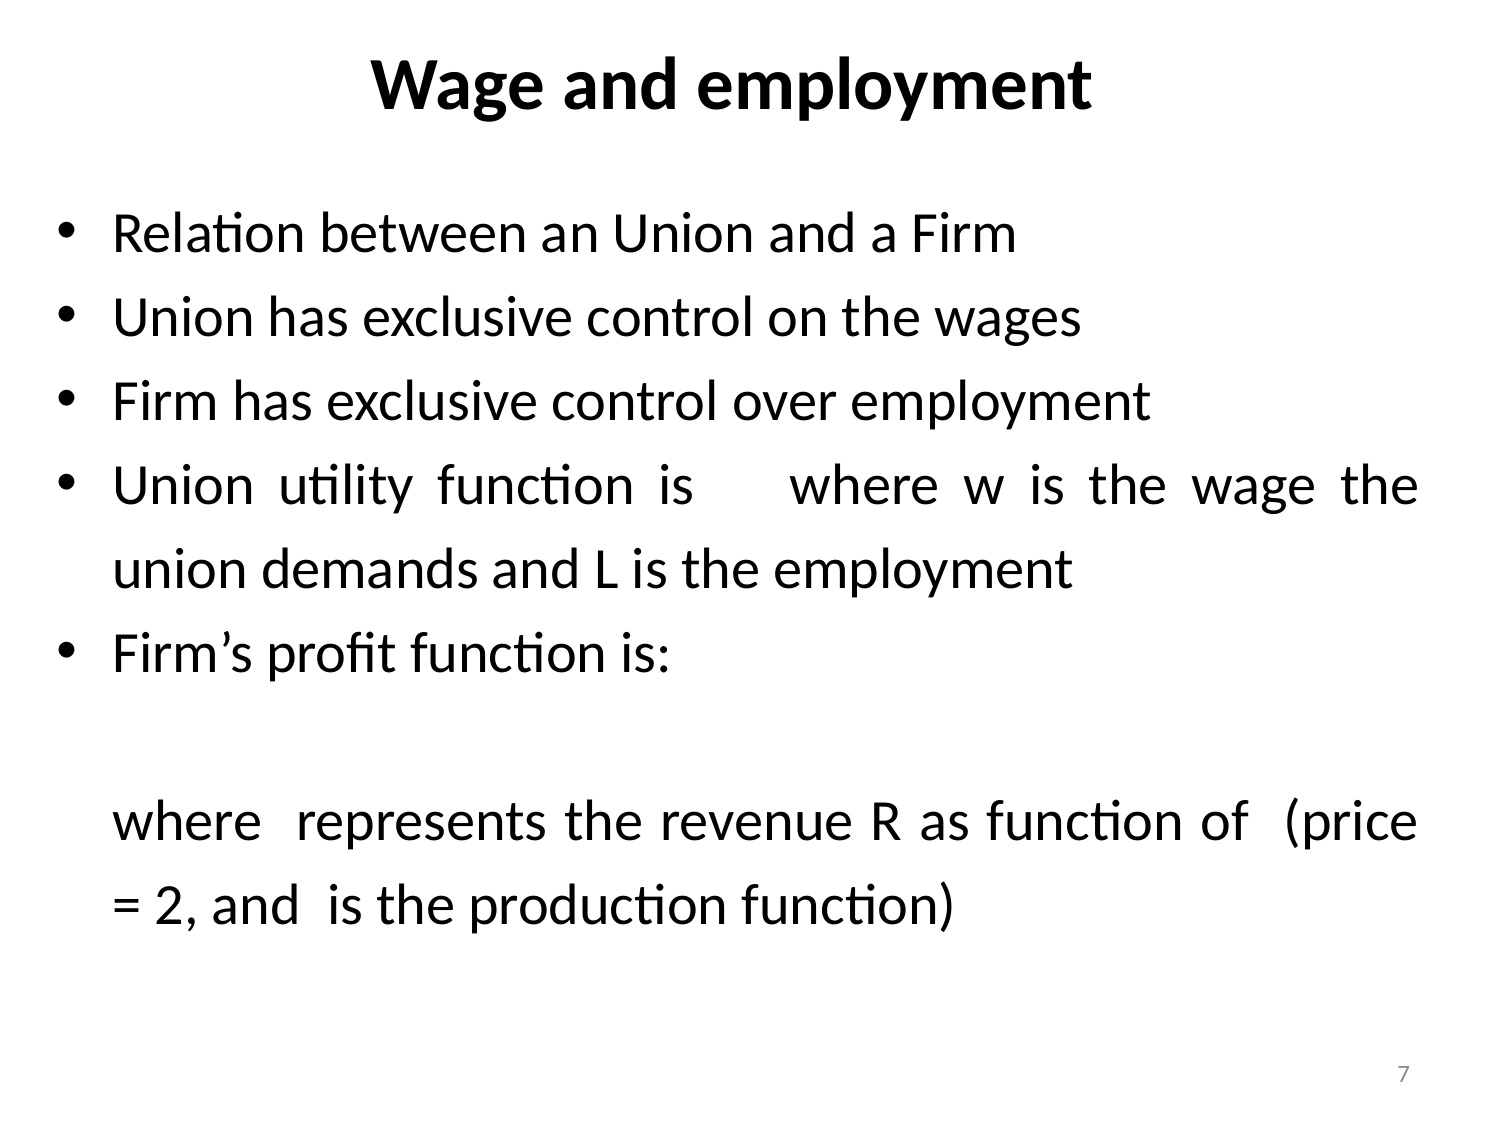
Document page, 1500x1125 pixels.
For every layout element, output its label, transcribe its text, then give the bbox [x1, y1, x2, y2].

title Wage and employment [29, 0, 1436, 160]
slide_number 7 [1074, 1042, 1425, 1103]
